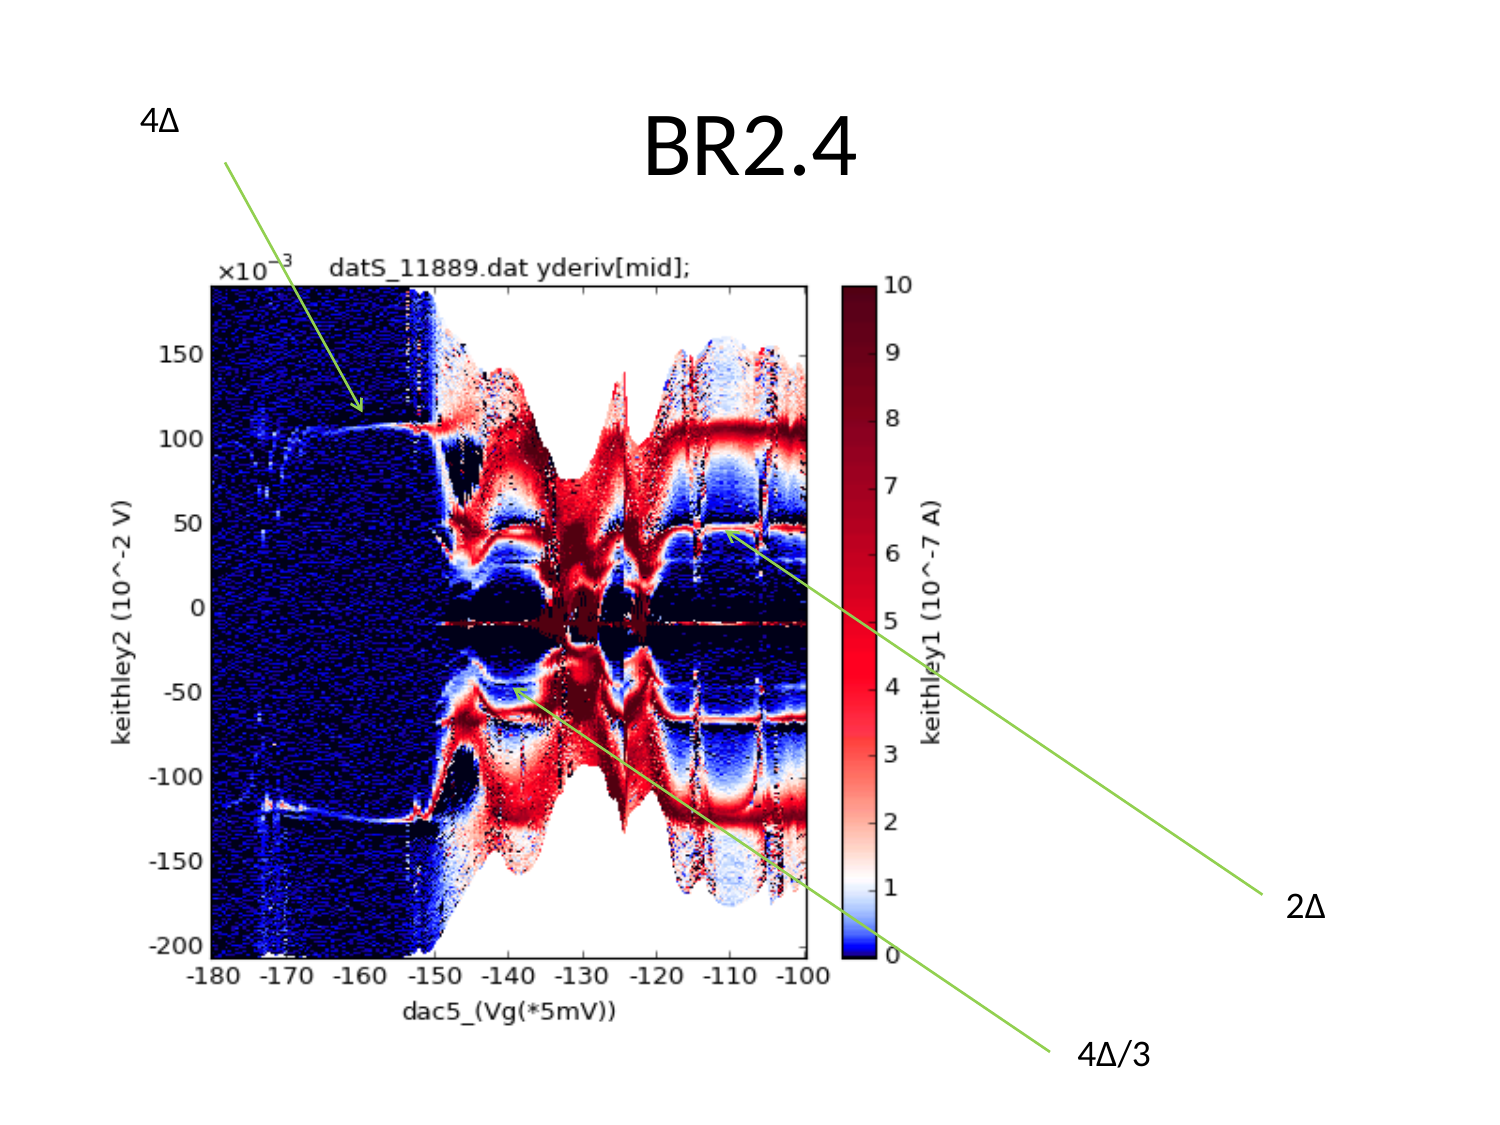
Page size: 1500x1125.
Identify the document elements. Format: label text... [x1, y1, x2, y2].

text_box 2Δ [1270, 873, 1409, 934]
title BR2.4 [75, 45, 1425, 233]
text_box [512, 687, 1051, 1053]
text_box 4Δ/3 [1062, 1021, 1200, 1082]
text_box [224, 162, 363, 413]
picture [87, 224, 981, 1053]
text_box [724, 529, 1263, 895]
text_box 4Δ [124, 87, 200, 148]
